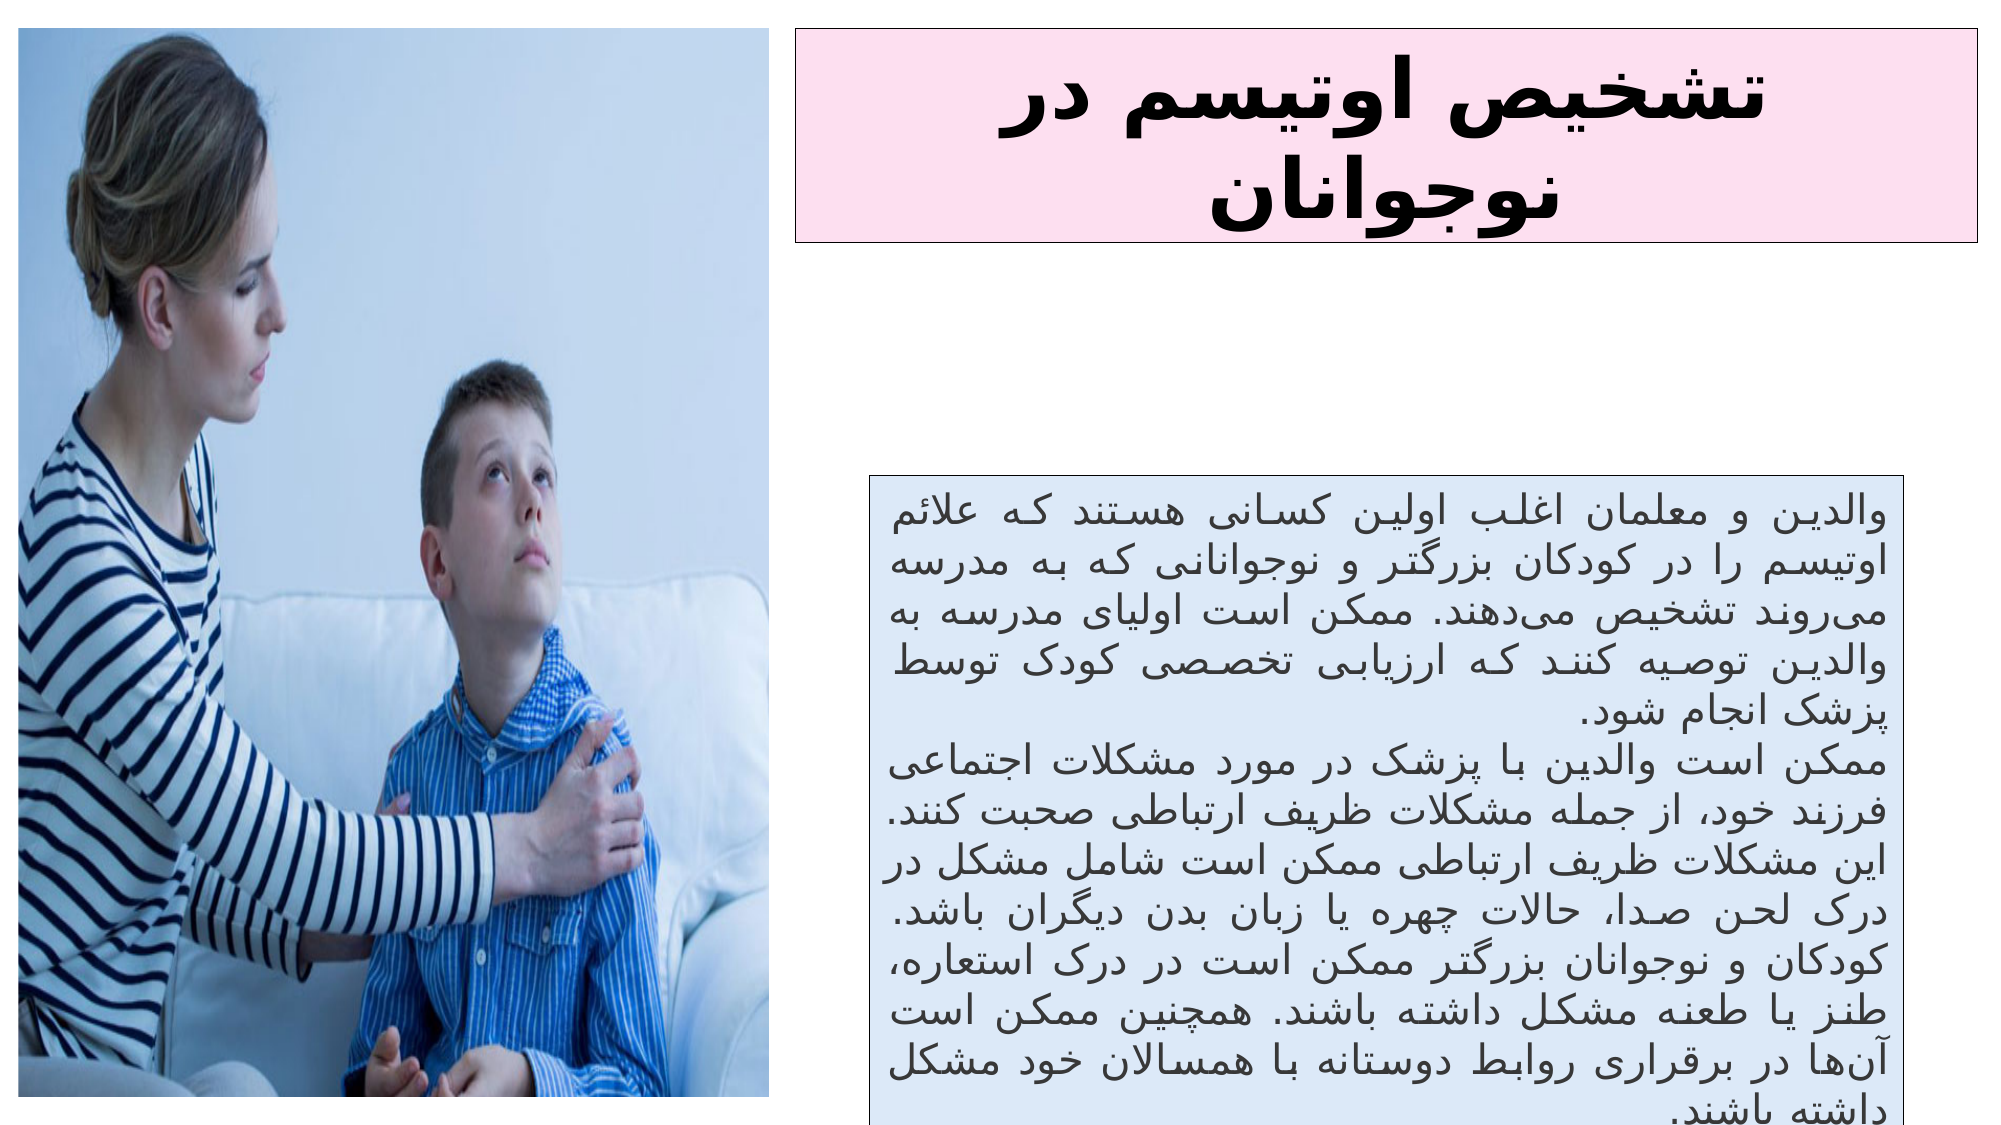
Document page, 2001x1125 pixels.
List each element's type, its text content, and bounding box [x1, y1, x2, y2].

text_box تشخیص اوتیسم در نوجوانان [795, 28, 1978, 243]
picture [18, 28, 769, 1097]
text_box والدین و معلمان اغلب اولین کسانی هستند که علائم اوتیسم را در کودکان بزرگتر و نوجوانانی که به مدرسه می‌روند تشخیص می‌دهند. ممکن است اولیای مدرسه به والدین توصیه کنند که ارزیابی تخصصی کودک توسط پزشک انجام شود. ممکن است والدین با پزشک در مورد مشکلات اجتماعی فرزند خود، از جمله مشکلات ظریف ارتباطی صحبت کنند. این مشکلات ظریف ارتباطی ممکن است شامل مشکل در درک لحن صدا، حالات چهره یا زبان بدن دیگران باشد. کودکان و نوجوانان بزرگتر ممکن است در درک استعاره، طنز یا طعنه مشکل داشته باشند. همچنین ممکن است آن‌ها در برقراری روابط دوستانه با همسالان خود مشکل داشته باشند. [869, 475, 1904, 1125]
